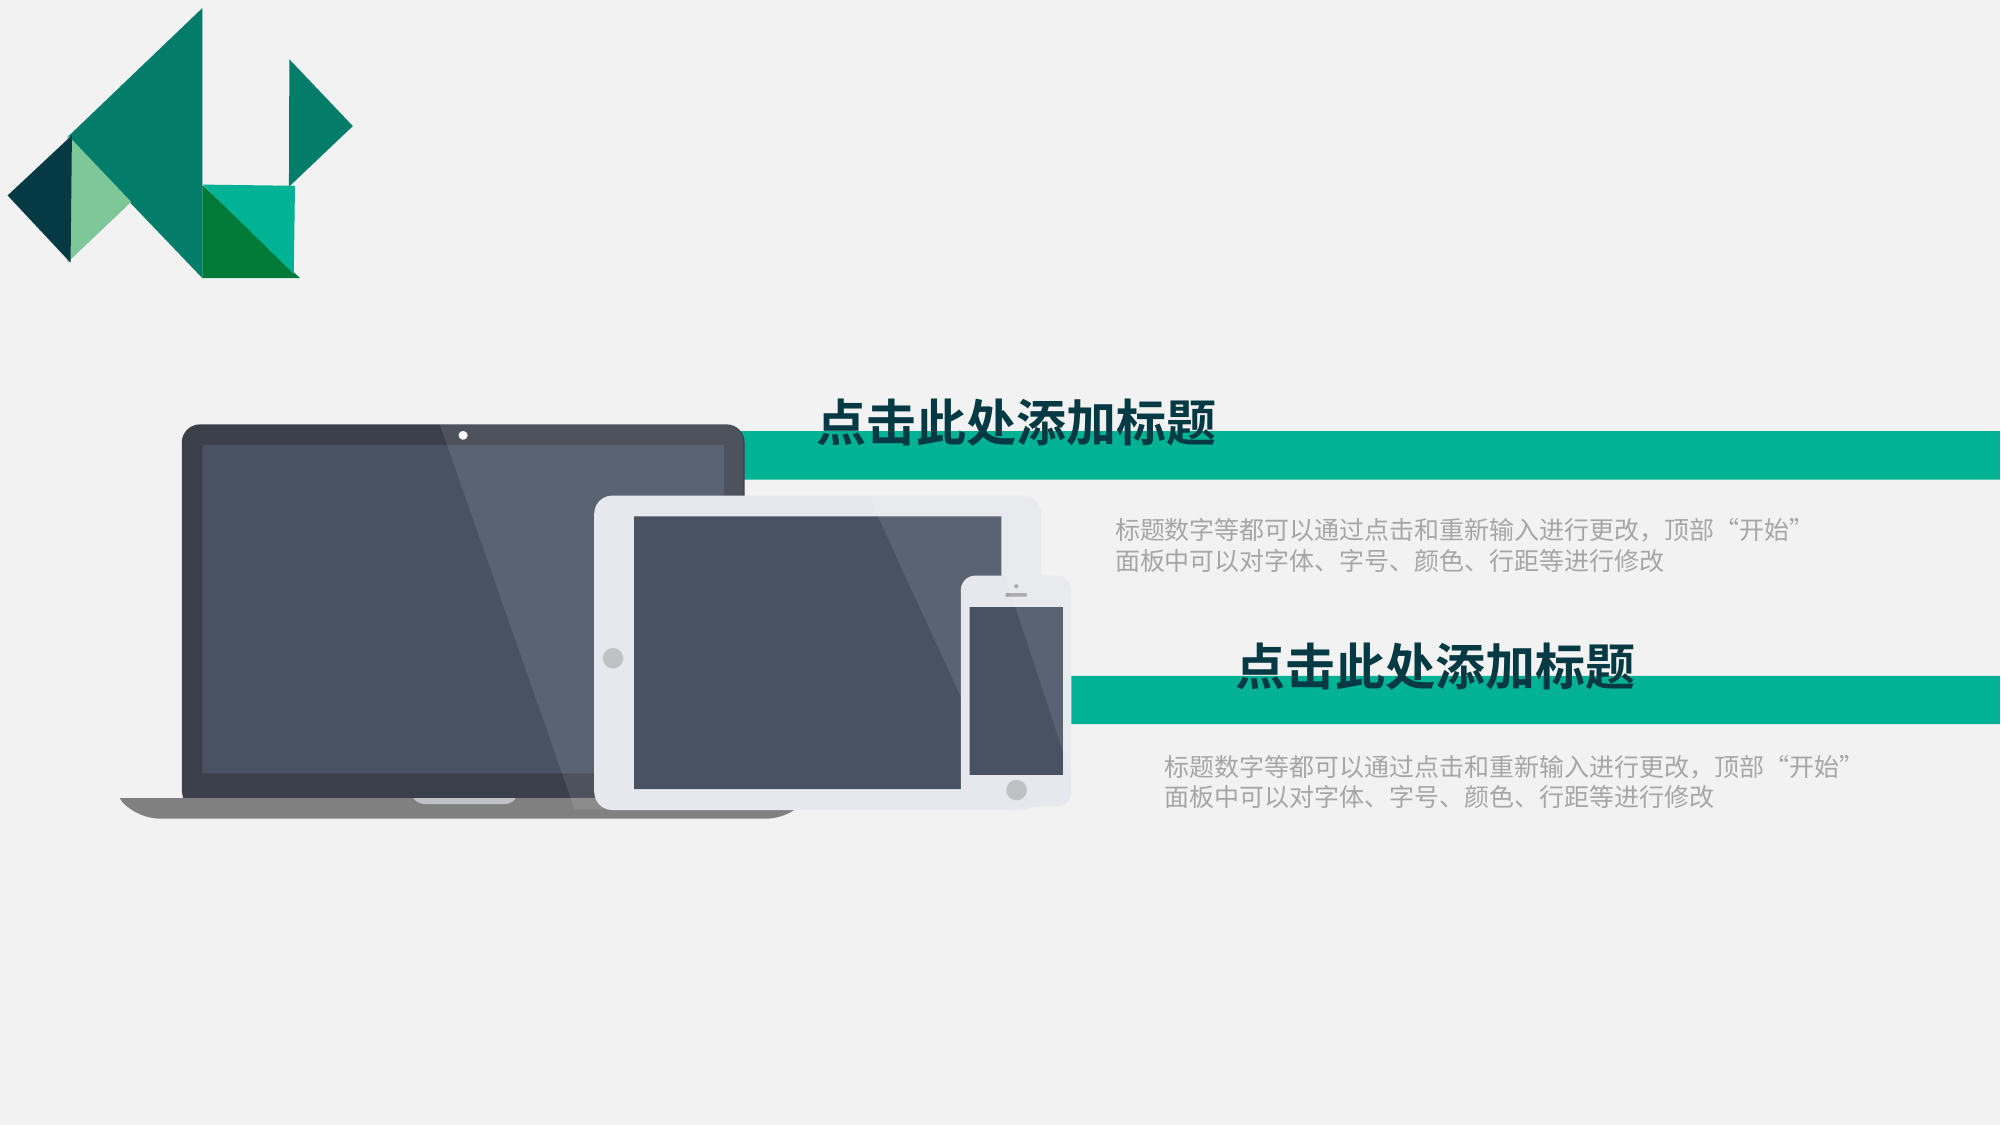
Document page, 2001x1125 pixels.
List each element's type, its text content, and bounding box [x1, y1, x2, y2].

text_box [1072, 675, 2000, 725]
text_box 标题数字等都可以通过点击和重新输入进行更改，顶部“开始”面板中可以对字体、字号、颜色、行距等进行修改 [1150, 744, 1881, 819]
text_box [960, 575, 1072, 807]
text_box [660, 429, 975, 877]
text_box 点击此处添加标题 [801, 384, 1281, 459]
text_box [975, 430, 2000, 481]
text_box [119, 424, 807, 819]
text_box 标题数字等都可以通过点击和重新输入进行更改，顶部“开始”面板中可以对字体、字号、颜色、行距等进行修改 [1100, 507, 1831, 583]
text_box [23, 45, 334, 279]
text_box 点击此处添加标题 [1220, 627, 1700, 703]
